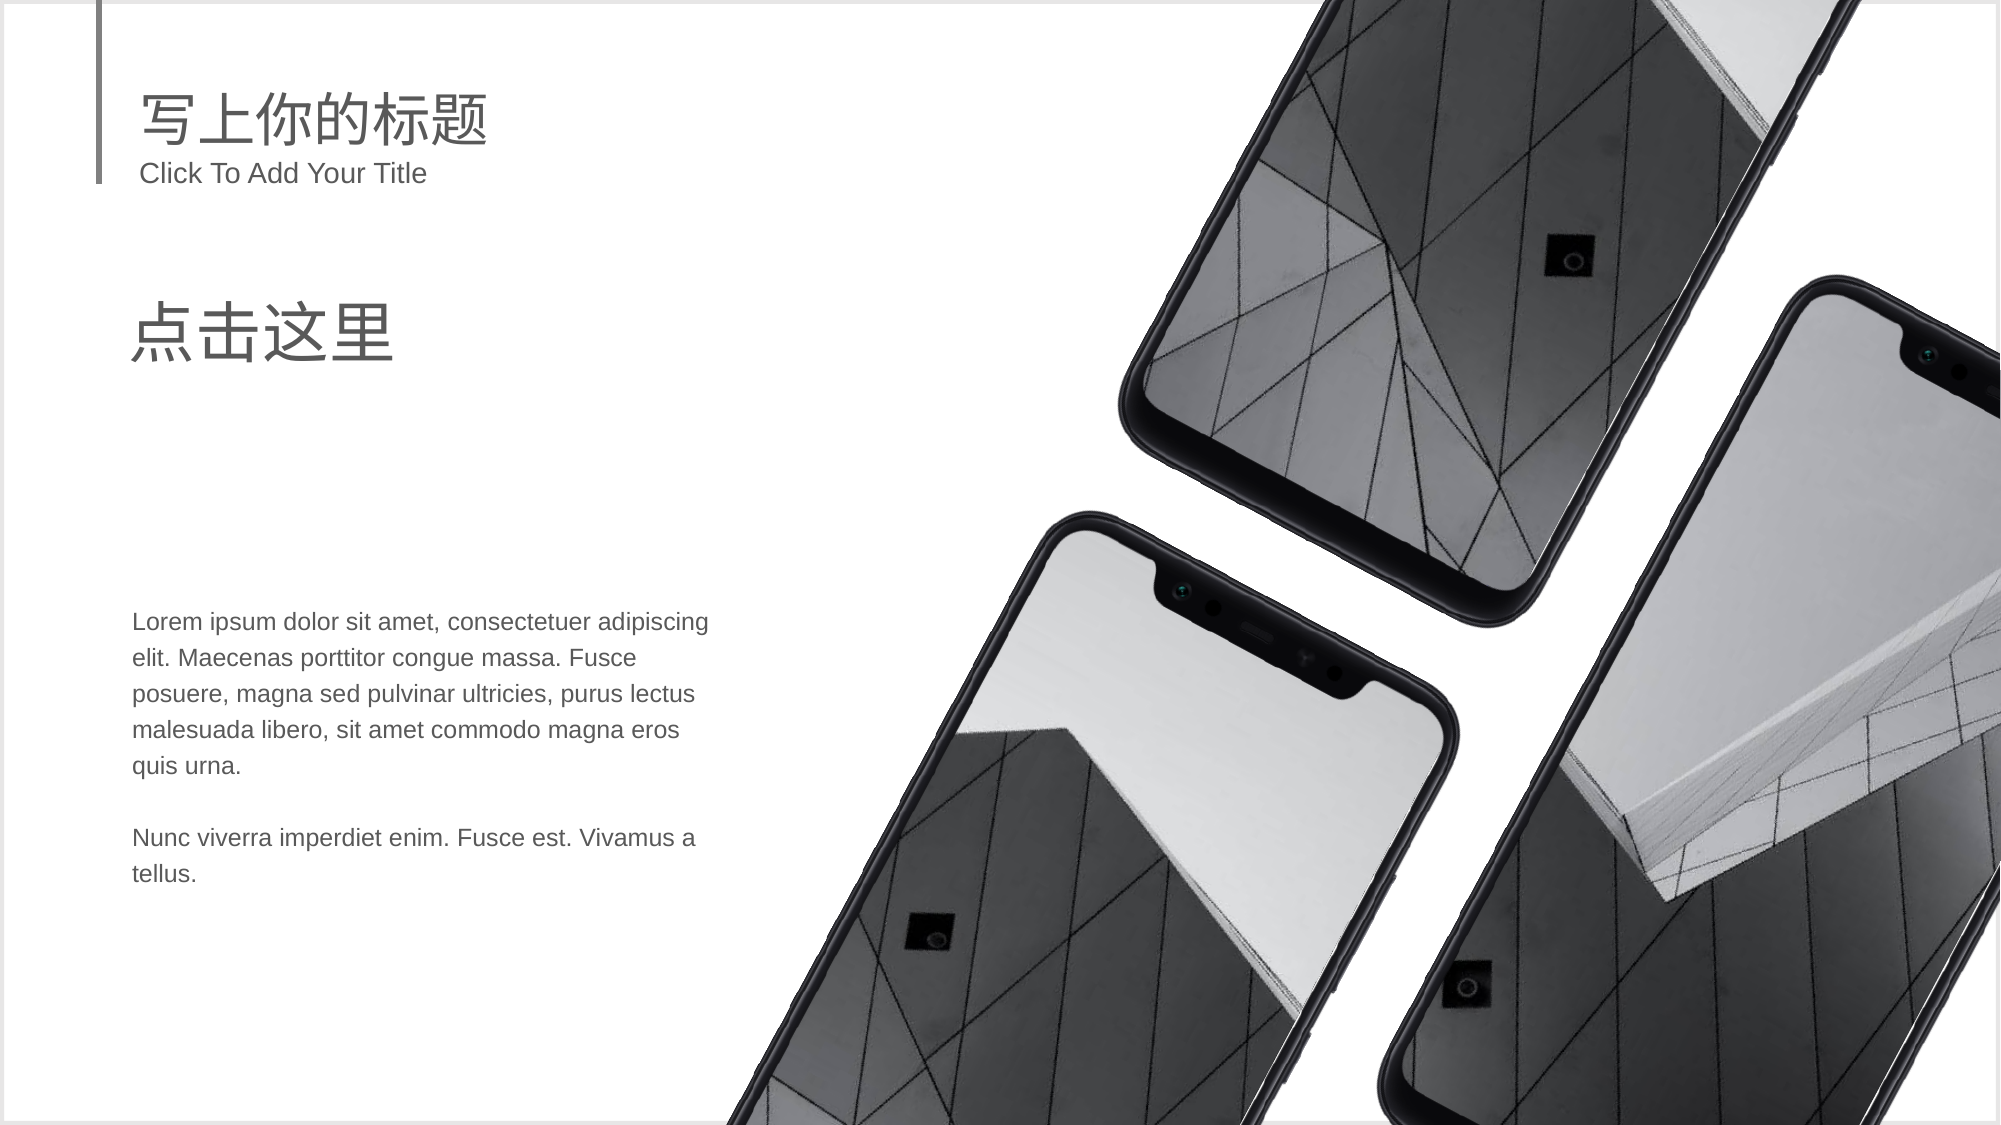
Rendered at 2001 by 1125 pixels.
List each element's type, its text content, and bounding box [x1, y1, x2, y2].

text_box Lorem ipsum dolor sit amet, consectetuer adipiscing elit. Maecenas porttitor congue massa. Fusce posuere, magna sed pulvinar ultricies, purus lectus malesuada libero, sit amet commodo magna eros quis urna. Nunc viverra imperdiet enim. Fusce est. Vivamus a tellus. [117, 592, 732, 895]
picture [1097, 0, 2001, 1125]
text_box 写上你的标题 [124, 75, 634, 146]
picture [727, 490, 1483, 1125]
text_box Click To Add Your Title [124, 146, 664, 197]
text_box 点击这里 [114, 283, 624, 379]
